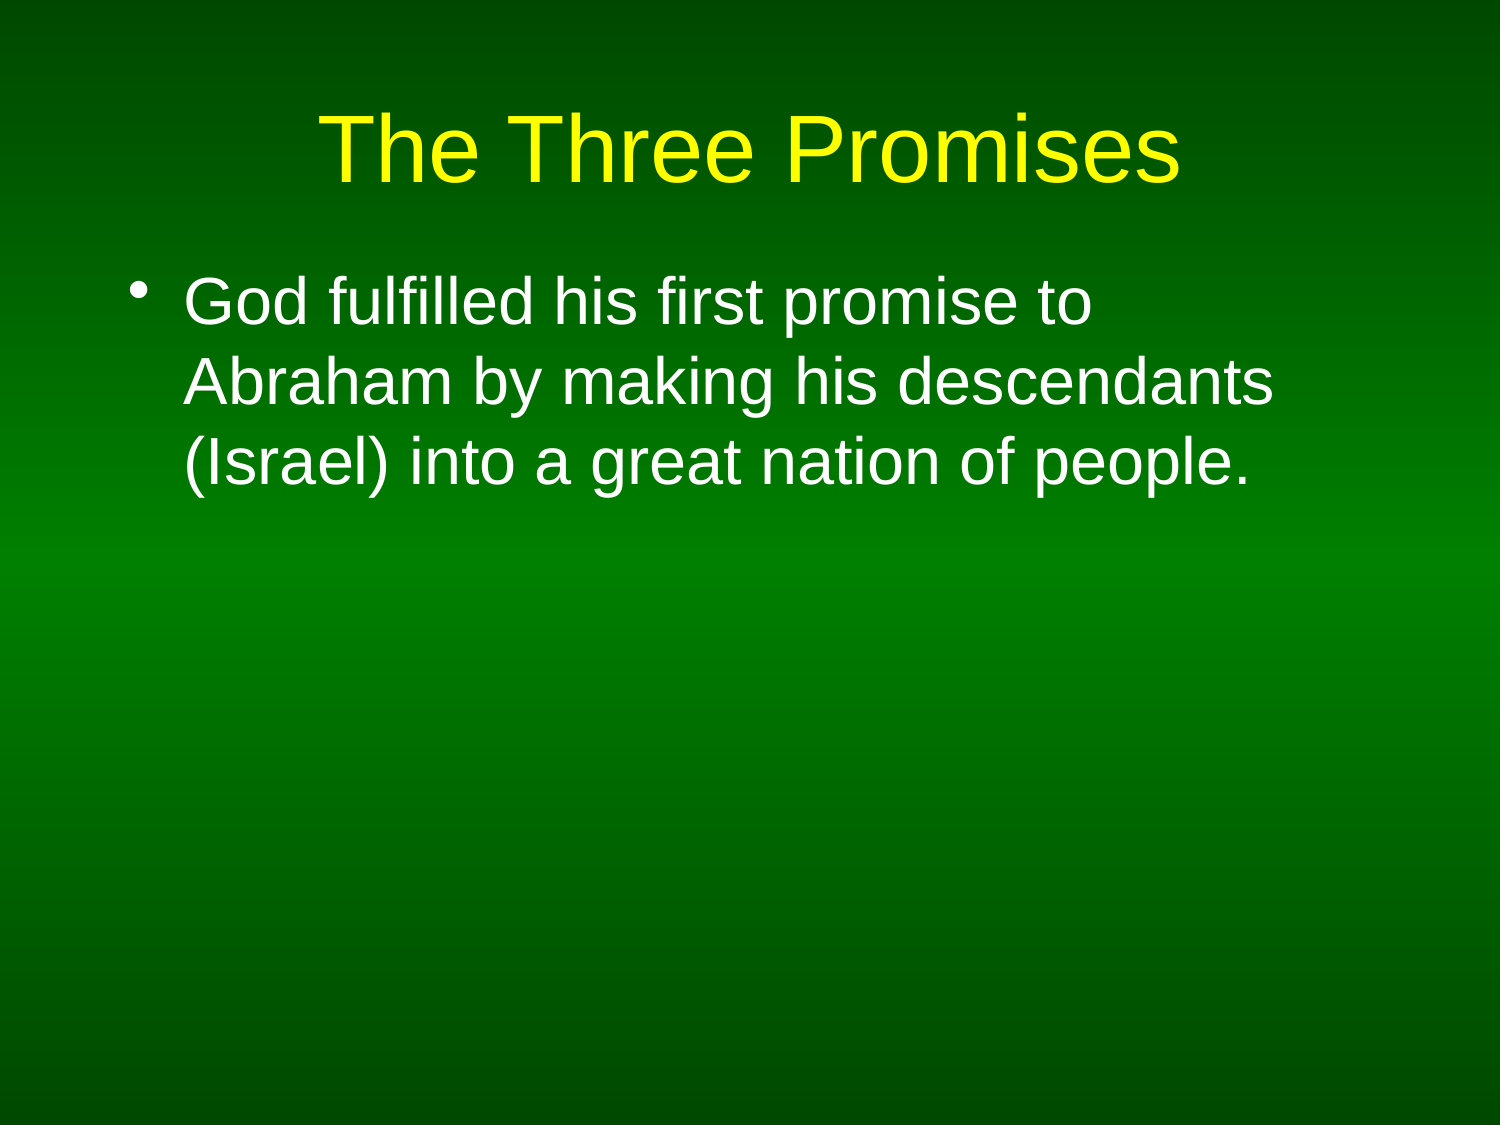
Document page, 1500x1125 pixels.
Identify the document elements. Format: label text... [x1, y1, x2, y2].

list God fulfilled his first promise to Abraham by making his descendants (Israel) into a great nation of people. [112, 249, 1388, 1088]
title The Three Promises [37, 50, 1463, 238]
